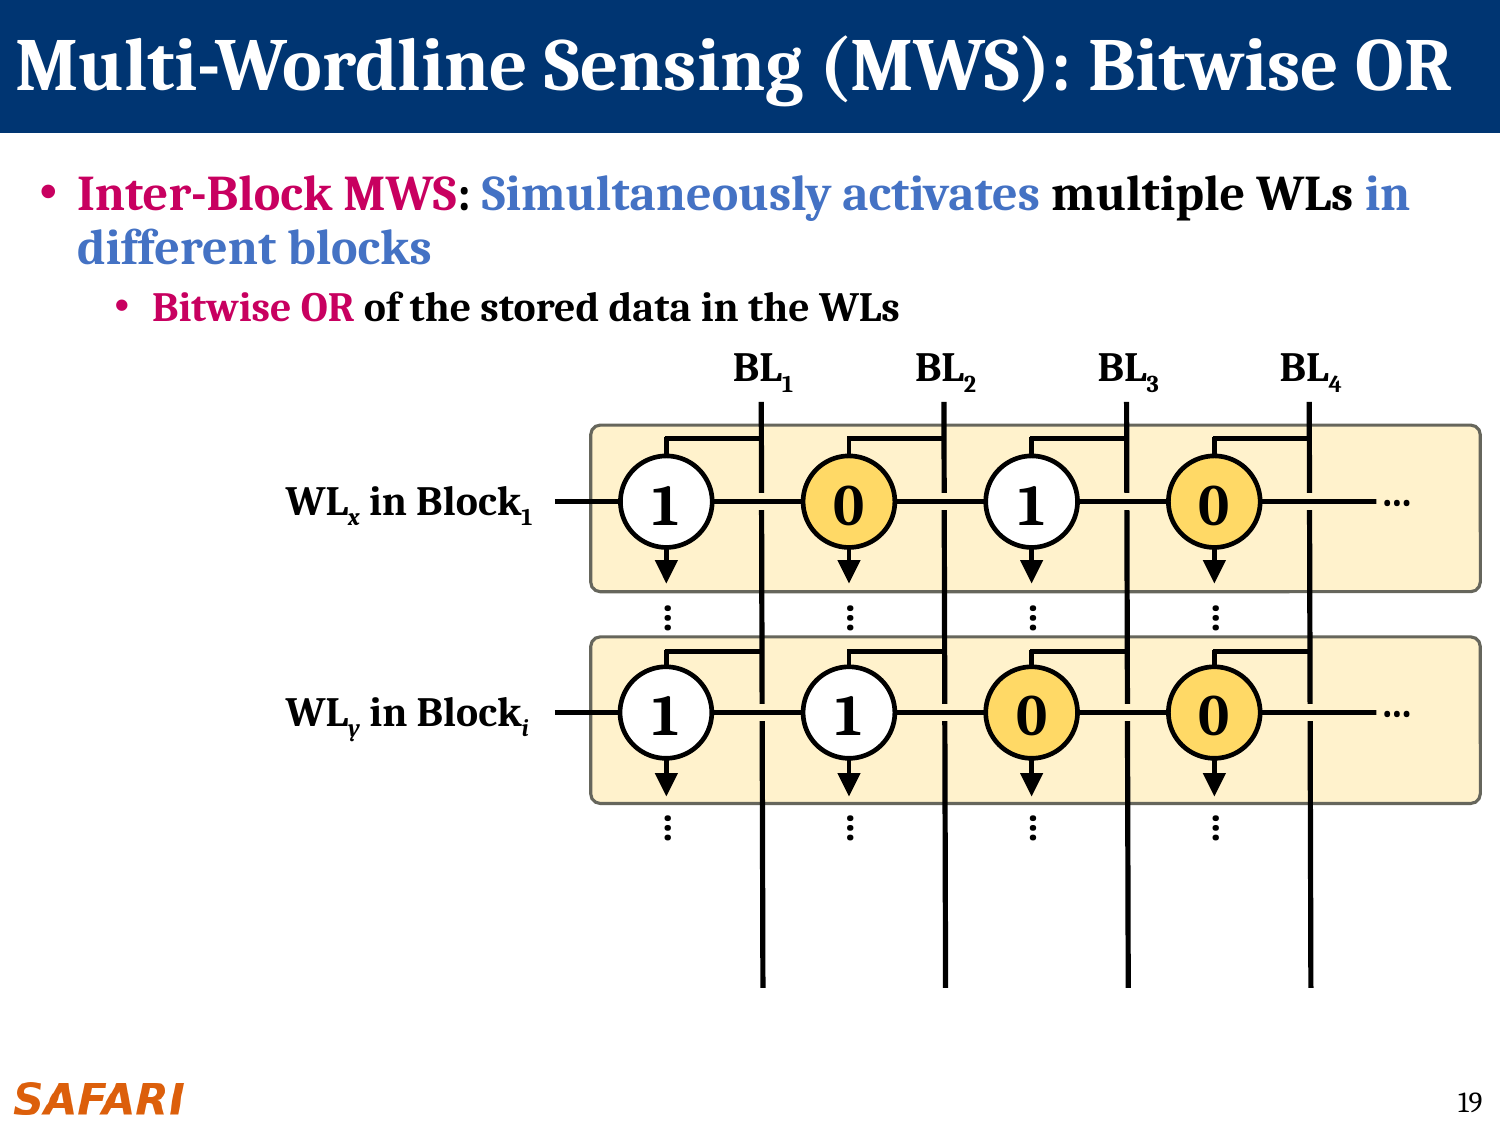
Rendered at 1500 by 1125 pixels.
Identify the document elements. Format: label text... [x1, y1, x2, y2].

text_box BL3 [1084, 340, 1173, 397]
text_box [761, 584, 1311, 650]
text_box BL4 [1266, 340, 1355, 397]
text_box BL1 [718, 340, 807, 397]
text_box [664, 437, 1311, 501]
text_box … [1376, 675, 1418, 726]
text_box 1 [619, 502, 664, 549]
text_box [664, 713, 1311, 797]
text_box BL2 [901, 340, 990, 397]
text_box 1 [618, 713, 664, 760]
text_box [1312, 424, 1482, 593]
text_box 19 [1366, 1075, 1498, 1125]
text_box … [628, 597, 680, 639]
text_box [664, 502, 1311, 584]
text_box WLx in Block1 [285, 473, 559, 531]
list Inter-Block MWS: Simultaneously activates multiple WLs in different blocks Bitwise OR of the stored data in the WLs [24, 159, 1476, 1043]
text_box [589, 635, 759, 710]
text_box … [1376, 464, 1418, 515]
text_box [589, 504, 759, 593]
text_box 1 [619, 665, 664, 712]
picture [12, 1073, 190, 1125]
text_box WLy in Blocki [285, 684, 559, 742]
text_box [589, 715, 759, 805]
text_box [589, 424, 758, 499]
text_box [664, 650, 1311, 712]
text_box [761, 402, 1311, 437]
title Multi-Wordline Sensing (MWS): Bitwise OR [0, 0, 1500, 133]
text_box … [628, 807, 680, 849]
text_box 1 [619, 454, 664, 501]
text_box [761, 797, 1311, 989]
text_box [1313, 635, 1482, 805]
